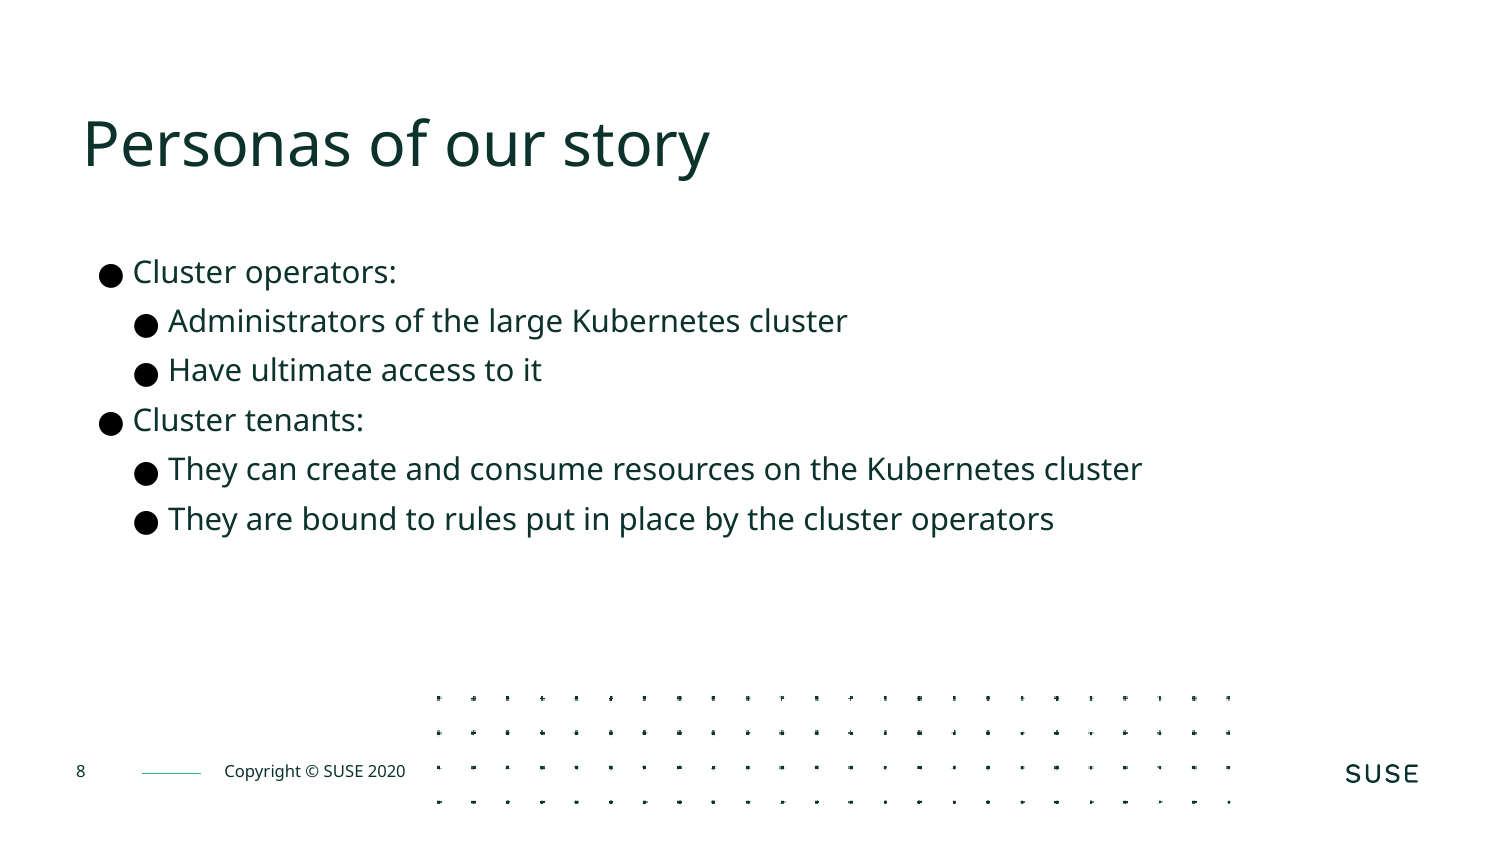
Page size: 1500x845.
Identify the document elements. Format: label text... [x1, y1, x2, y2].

picture [437, 696, 1255, 815]
text_box Personas of our story [82, 103, 1453, 260]
picture [1346, 764, 1418, 783]
text_box Cluster operators: Administrators of the large Kubernetes cluster Have ultimate access to it Cluster tenants: They can create and consume resources on the Kubernetes cluster They are bound to rules put in place by the cluster operators [82, 244, 1299, 695]
